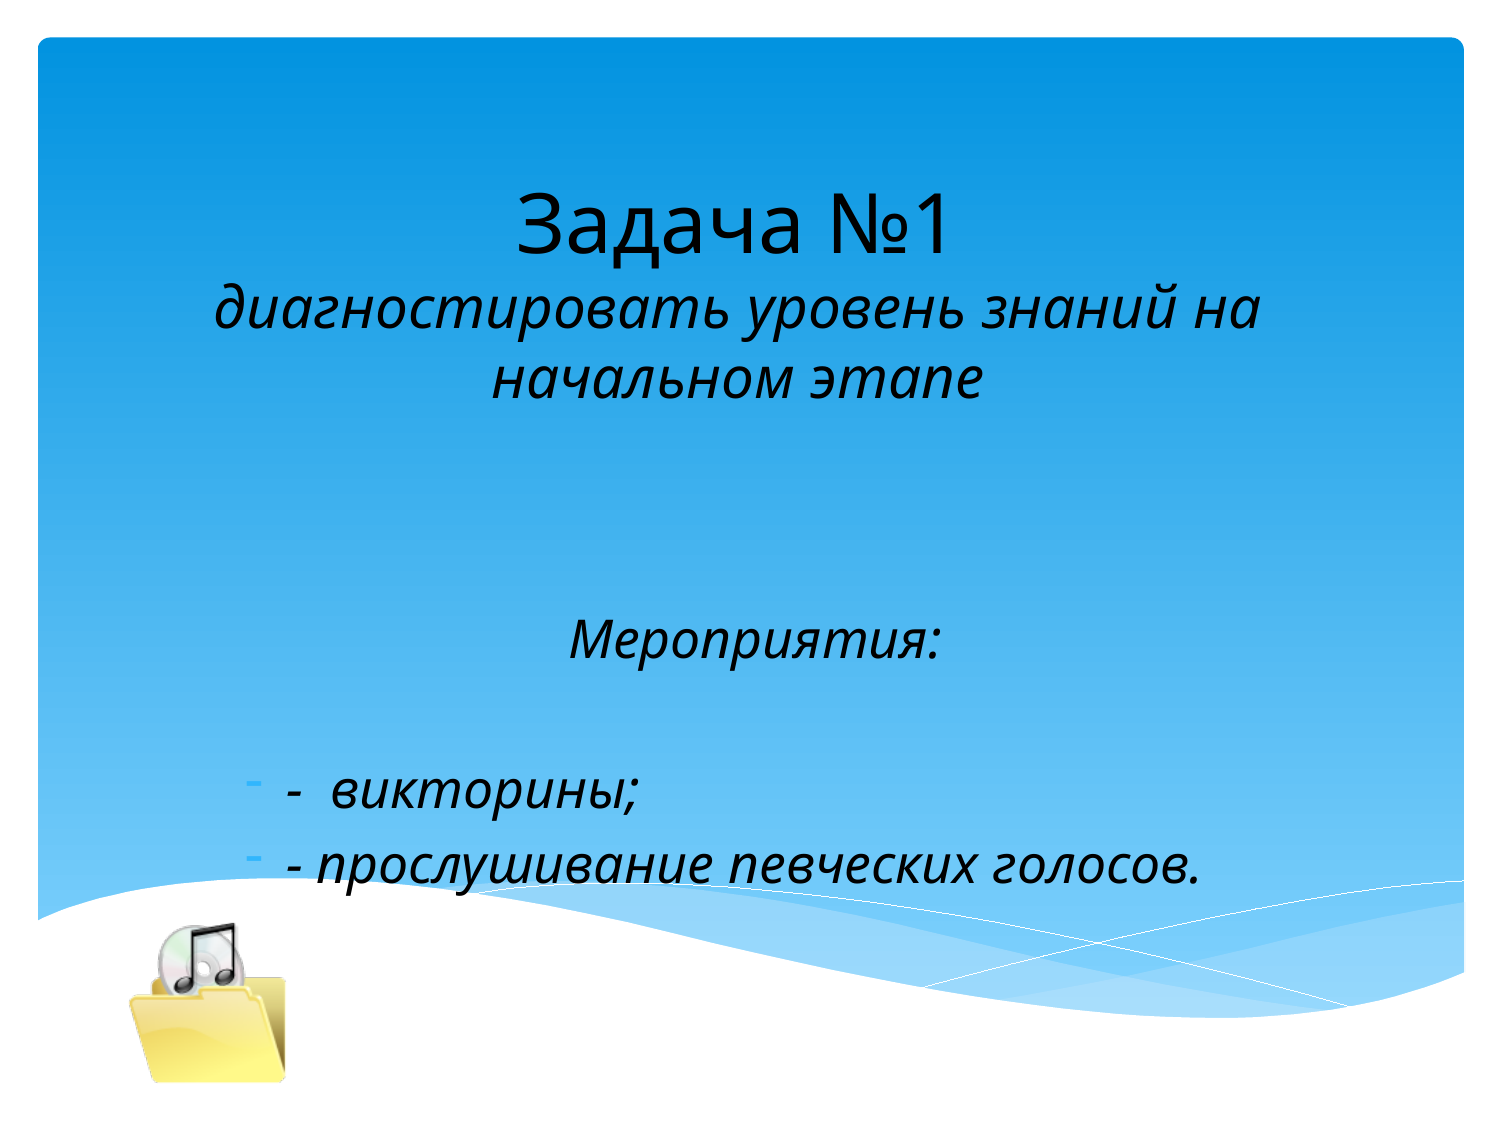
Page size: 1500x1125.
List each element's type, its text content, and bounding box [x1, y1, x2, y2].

title Задача №1 диагностировать уровень знаний на начальном этапе [100, 125, 1376, 418]
subtitle Мероприятия: - викторины; - прослушивание певческих голосов. [230, 597, 1281, 908]
picture [111, 904, 310, 1103]
